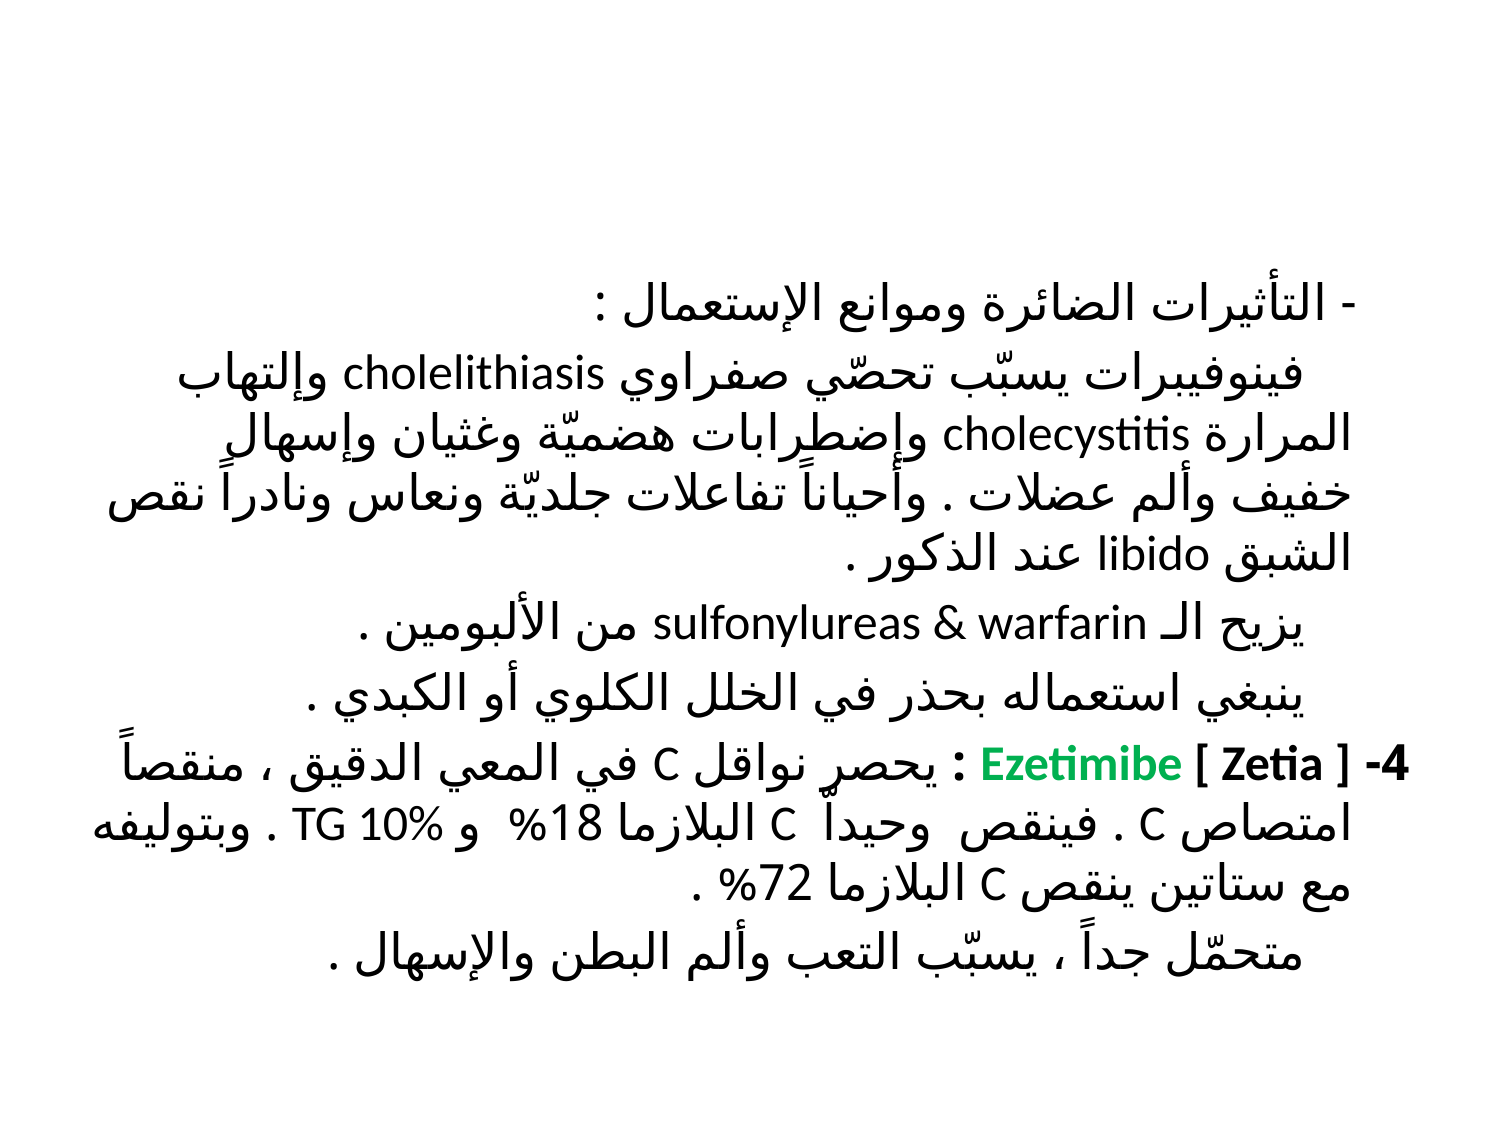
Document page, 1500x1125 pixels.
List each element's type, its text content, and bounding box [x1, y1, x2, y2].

list - التأثيرات الضائرة وموانع الإستعمال : فينوفيبرات يسبّب تحصّي صفراوي cholelithiasis وإلتهاب المرارة cholecystitis وإضطرابات هضميّة وغثيان وإسهال خفيف وألم عضلات . وأحياناً تفاعلات جلديّة ونعاس ونادراً نقص الشبق libido عند الذكور . يزيح الـ sulfonylureas & warfarin من الألبومين . ينبغي استعماله بحذر في الخلل الكلوي أو الكبدي . 4- Ezetimibe [ Zetia ] : يحصر نواقل C في المعي الدقيق ، منقصاً امتصاص C . فينقص وحيداّ C البلازما 18% و TG 10% . وبتوليفه مع ستاتين ينقص C البلازما 72% . متحمّل جداً ، يسبّب التعب وألم البطن والإسهال . [75, 262, 1425, 1005]
